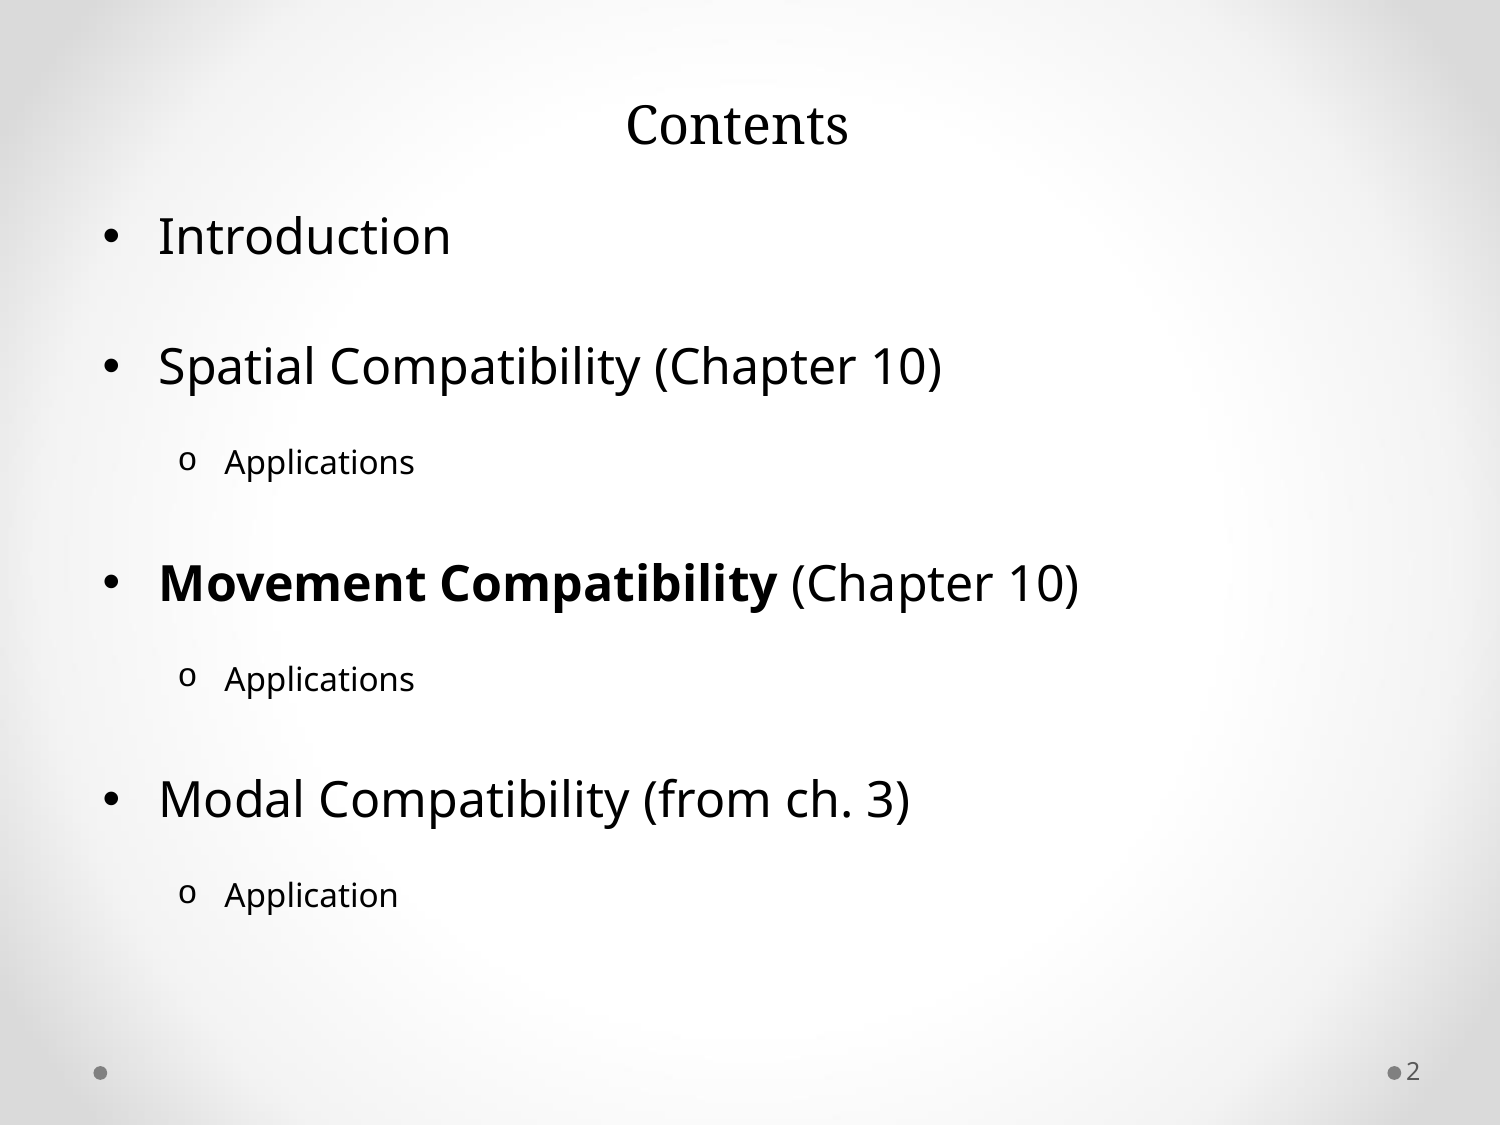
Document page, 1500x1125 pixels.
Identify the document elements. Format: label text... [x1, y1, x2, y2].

title Contents [62, 62, 1413, 163]
slide_number 2 [1401, 1042, 1494, 1103]
list Introduction Spatial Compatibility (Chapter 10) Applications Movement Compatibility (Chapter 10) Applications Modal Compatibility (from ch. 3) Application [87, 137, 1438, 1113]
picture [0, 0, 1500, 1125]
